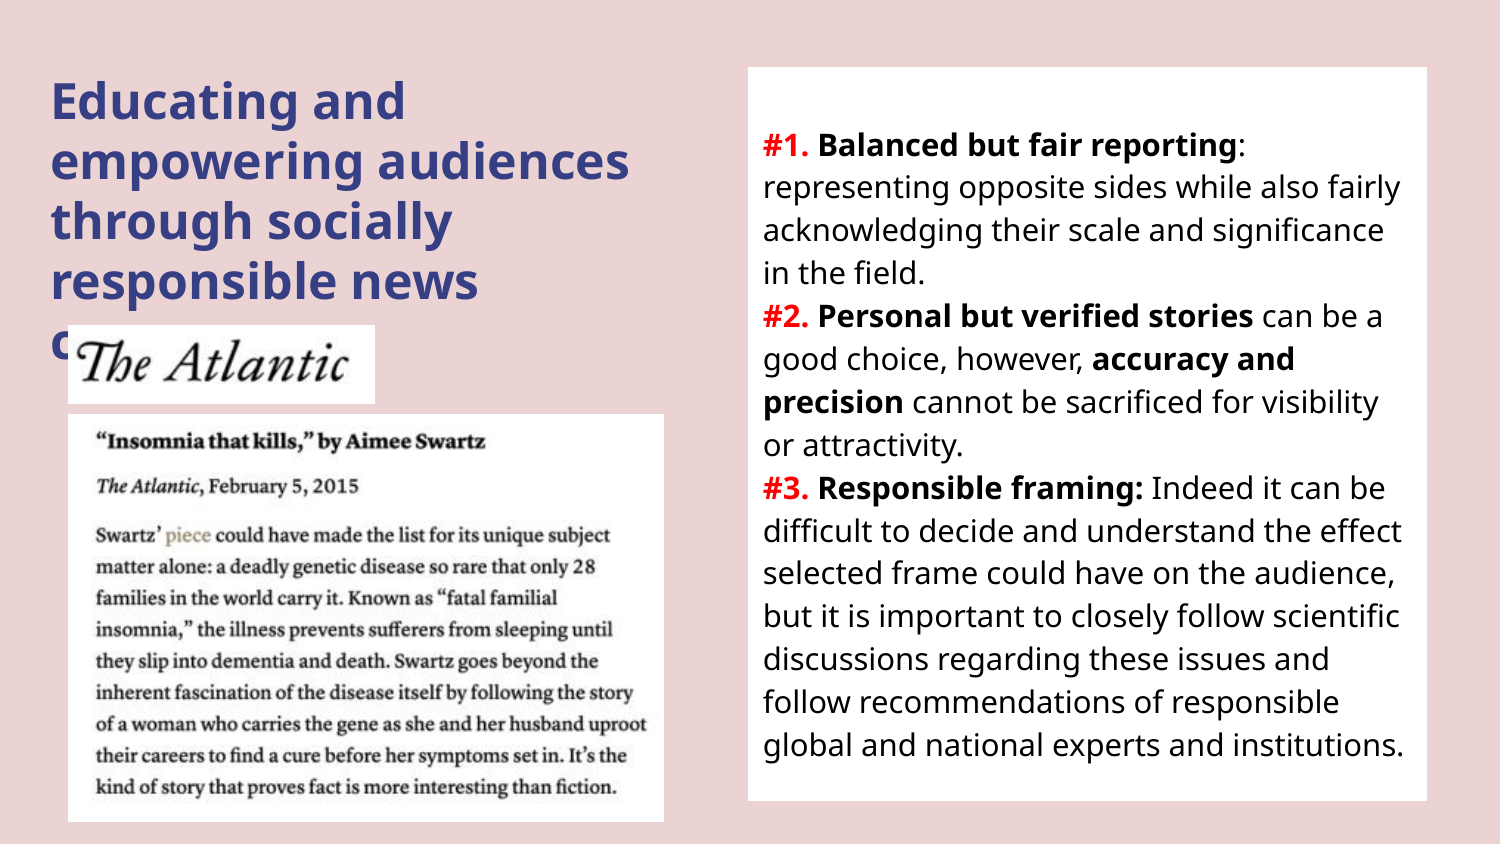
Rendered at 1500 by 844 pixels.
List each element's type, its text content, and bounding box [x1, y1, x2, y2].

picture [68, 324, 375, 404]
title Educating and empowering audiences through socially responsible news coverage: [35, 54, 715, 365]
picture [68, 414, 665, 822]
list #1. Balanced but fair reporting: representing opposite sides while also fairly acknowledging their scale and significance in the field. #2. Personal but verified stories can be a good choice, however, accuracy and precision cannot be sacrificed for visibility or attractivity. #3. Responsible framing: Indeed it can be difficult to decide and understand the effect selected frame could have on the audience, but it is important to closely follow scientific discussions regarding these issues and follow recommendations of responsible global and national experts and institutions. [747, 67, 1427, 801]
